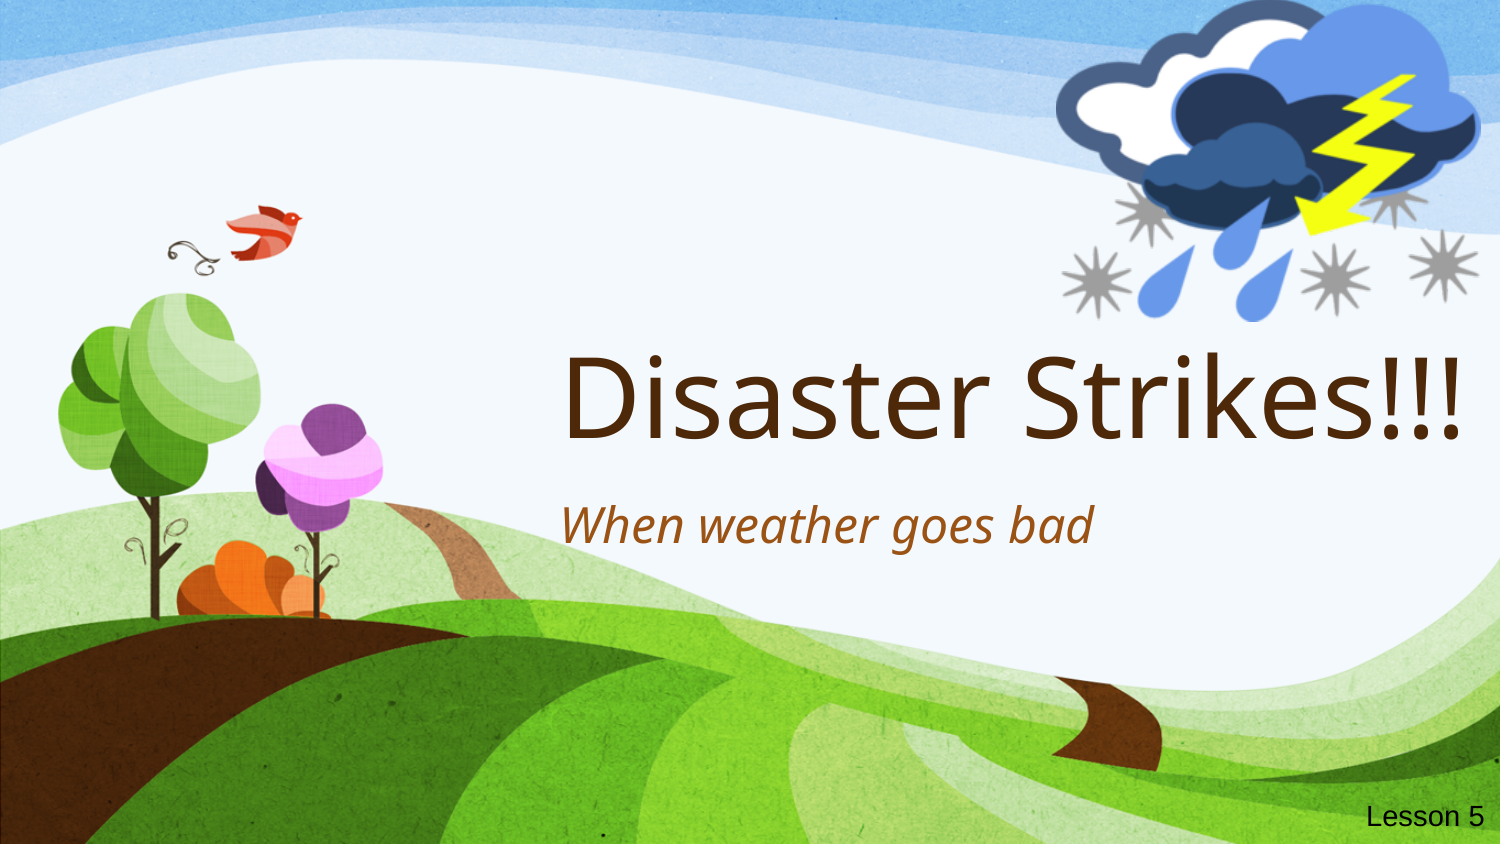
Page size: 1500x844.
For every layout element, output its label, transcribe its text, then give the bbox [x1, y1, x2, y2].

subtitle When weather goes bad [544, 478, 1389, 591]
title Disaster Strikes!!! [544, 253, 1488, 479]
picture [0, 0, 1500, 844]
text_box Lesson 5 [1346, 782, 1500, 844]
